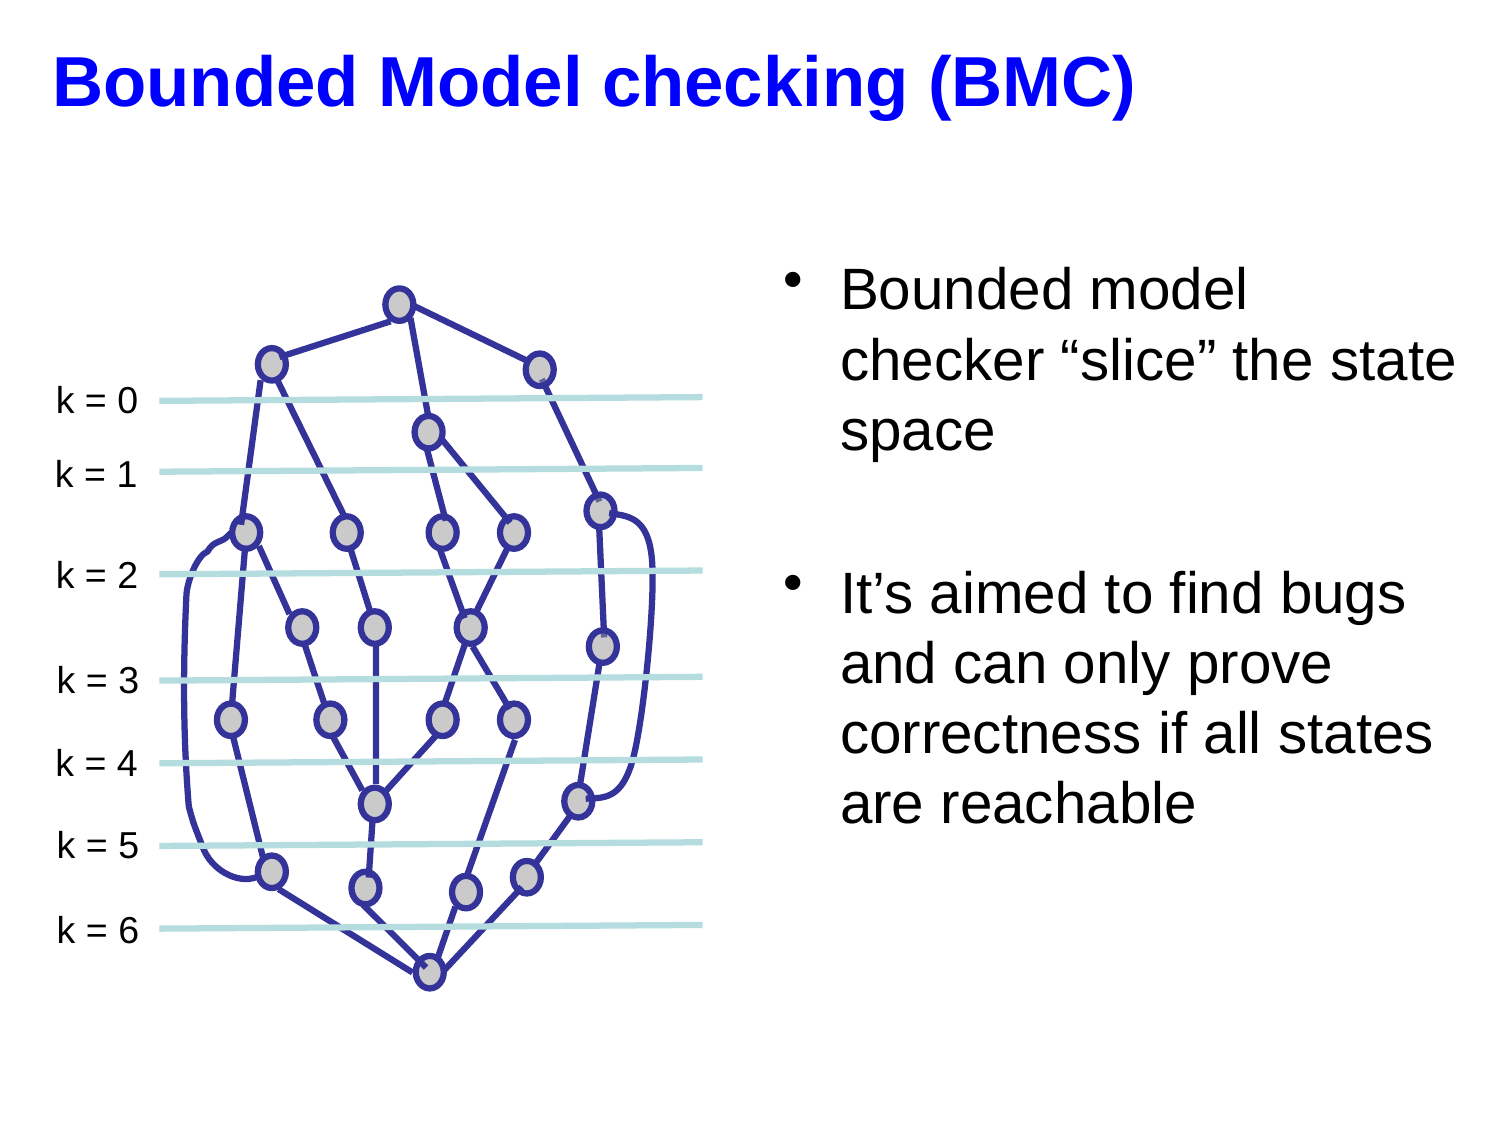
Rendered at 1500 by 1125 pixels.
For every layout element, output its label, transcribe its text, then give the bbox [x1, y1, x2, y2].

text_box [182, 938, 656, 989]
text_box k = 2 [41, 543, 154, 604]
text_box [182, 409, 656, 466]
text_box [182, 583, 656, 675]
text_box k = 5 [41, 813, 154, 874]
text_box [182, 288, 656, 395]
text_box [159, 841, 703, 847]
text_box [182, 856, 656, 923]
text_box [182, 689, 656, 757]
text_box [159, 676, 703, 681]
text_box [182, 772, 656, 840]
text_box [159, 924, 703, 929]
text_box k = 0 [41, 368, 154, 428]
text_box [159, 396, 703, 402]
text_box k = 3 [41, 648, 154, 709]
text_box k = 1 [40, 442, 153, 503]
text_box k = 6 [41, 899, 154, 959]
title Bounded Model checking (BMC) [37, 19, 1476, 138]
text_box k = 4 [40, 731, 153, 791]
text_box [159, 570, 703, 575]
list Bounded model checker “slice” the state space It’s aimed to find bugs and can only prove correctness if all states are reachable [768, 162, 1476, 1051]
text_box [159, 759, 703, 764]
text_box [182, 480, 656, 568]
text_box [159, 467, 703, 472]
